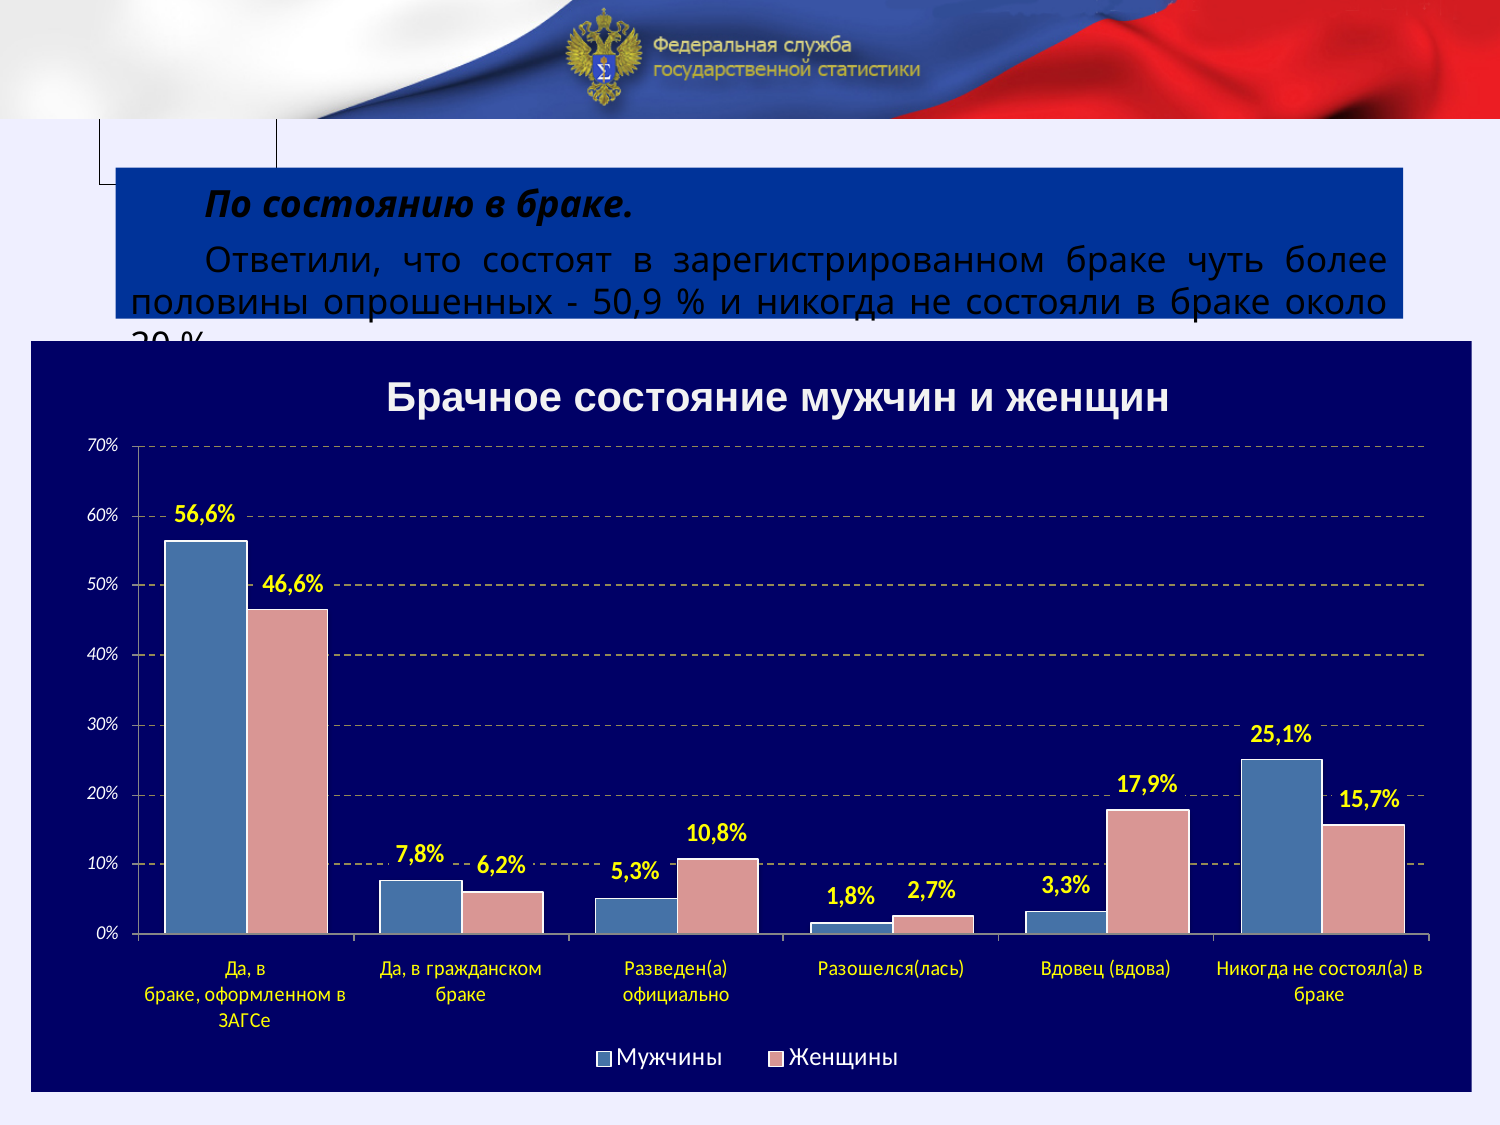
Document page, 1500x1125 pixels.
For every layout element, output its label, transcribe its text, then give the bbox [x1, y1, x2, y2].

list По состоянию в браке. Ответили, что состоят в зарегистрированном браке чуть более половины опрошенных - 50,9 % и никогда не состояли в браке около 20 %. [115, 167, 1404, 319]
picture [0, 0, 1500, 119]
title П [99, 127, 277, 185]
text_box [28, 339, 1472, 1092]
